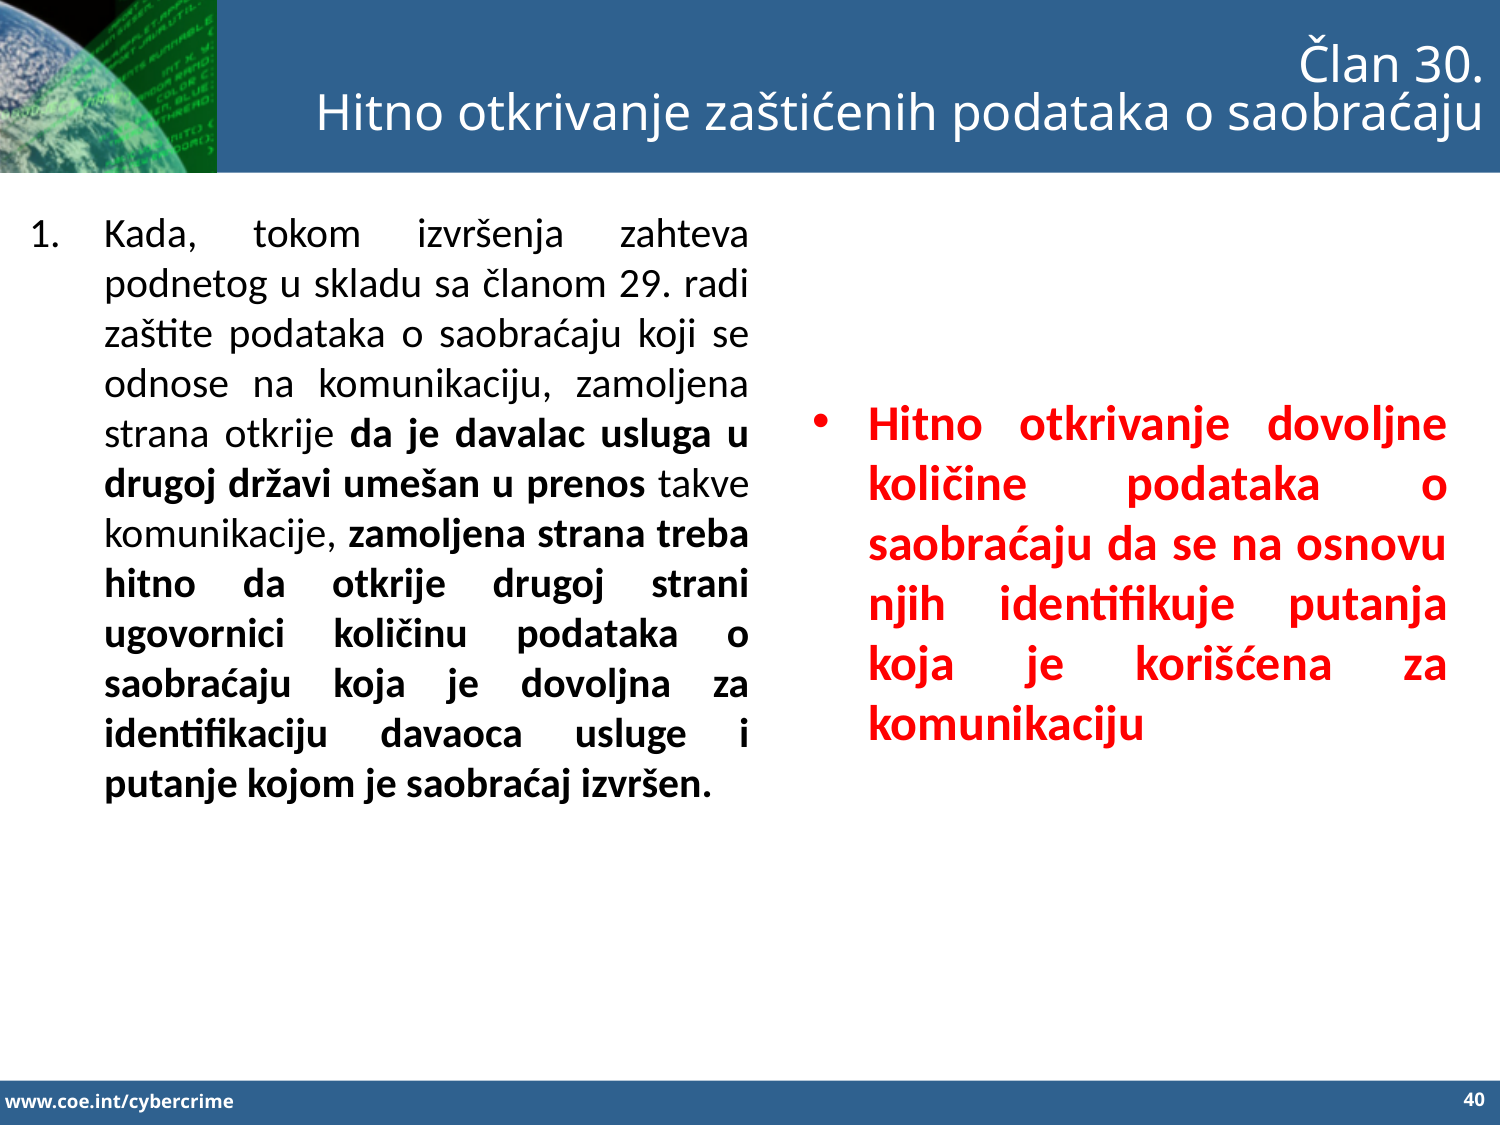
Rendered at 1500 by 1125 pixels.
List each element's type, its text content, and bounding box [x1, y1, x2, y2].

picture [0, 1, 217, 173]
text_box Član 30. Hitno otkrivanje zaštićenih podataka o saobraćaju [254, 15, 1500, 168]
text_box Hitno otkrivanje dovoljne količine podataka o saobraćaju da se na osnovu njih identifikuje putanja koja je korišćena za komunikaciju [797, 383, 1463, 759]
text_box Kada, tokom izvršenja zahteva podnetog u skladu sa članom 29. radi zaštite podataka o saobraćaju koji se odnose na komunikaciju, zamoljena strana otkrije da je davalac usluga u drugoj državi umešan u prenos takve komunikacije, zamoljena strana treba hitno da otkrije drugoj strani ugovornici količinu podataka o saobraćaju koja je dovoljna za identifikaciju davaoca usluge i putanje kojom je saobraćaj izvršen. [14, 198, 765, 814]
slide_number 40 [1149, 1079, 1500, 1125]
